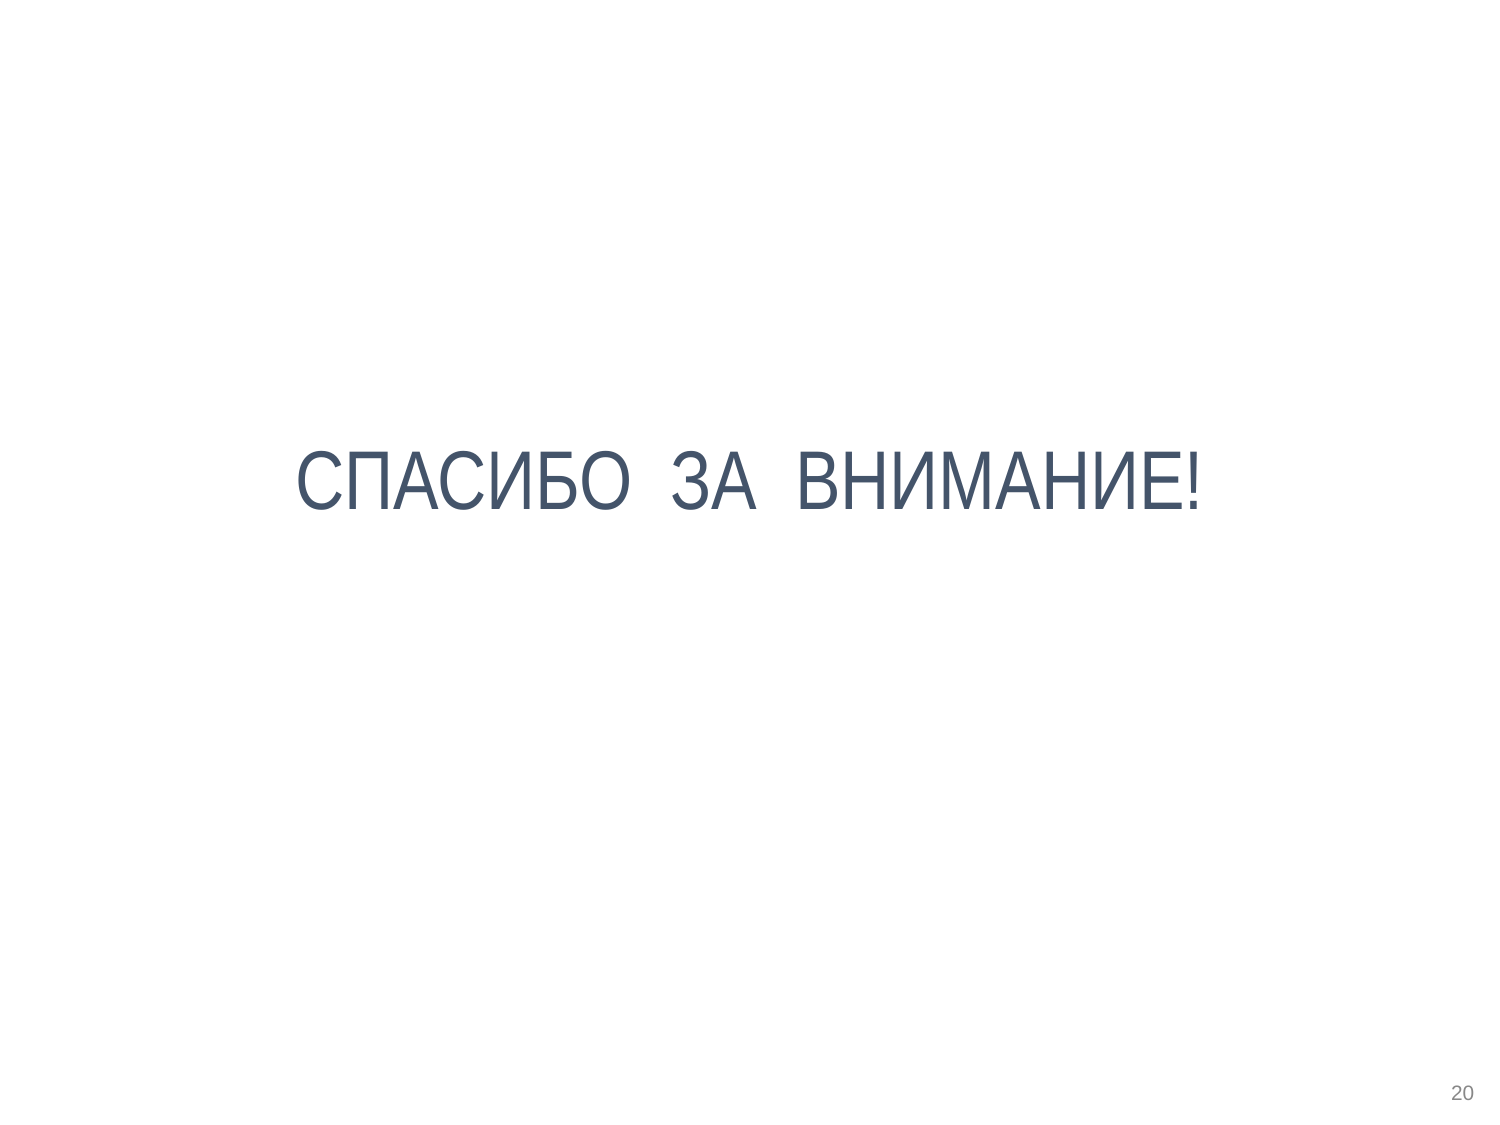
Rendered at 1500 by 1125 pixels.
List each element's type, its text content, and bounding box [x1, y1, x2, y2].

list СПАСИБО ЗА ВНИМАНИЕ! [103, 299, 1397, 1014]
slide_number 20 [1151, 1062, 1489, 1123]
